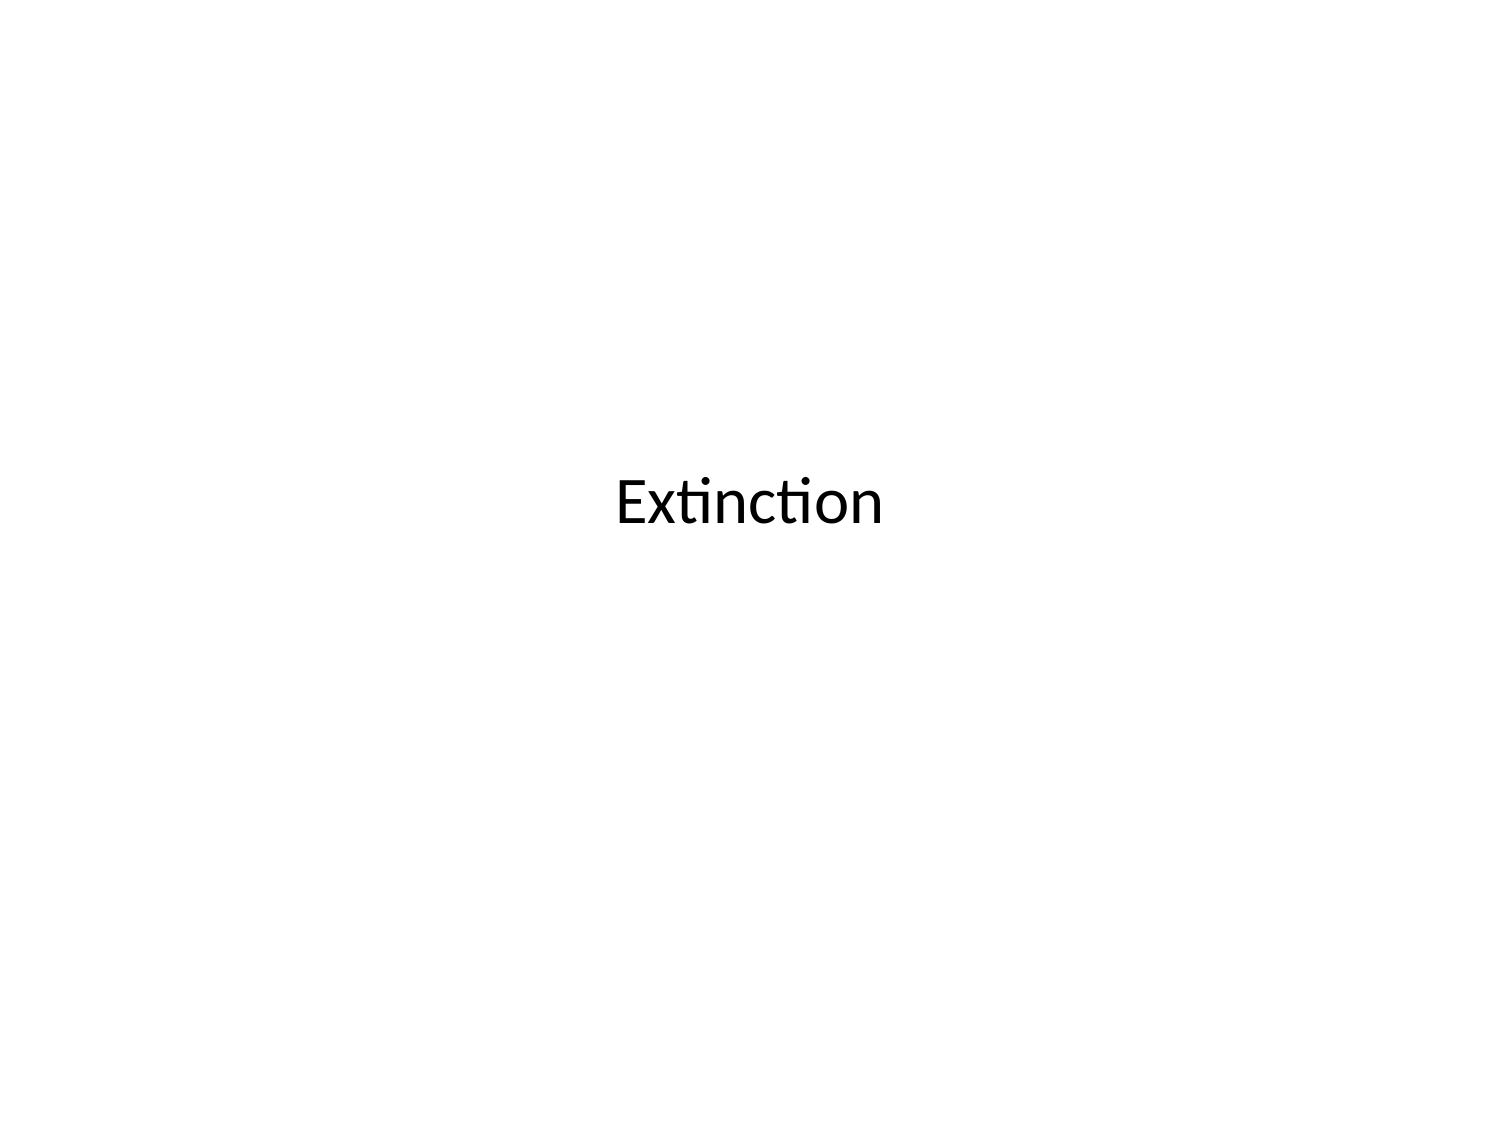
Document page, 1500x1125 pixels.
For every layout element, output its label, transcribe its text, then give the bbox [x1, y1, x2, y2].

list Extinction [75, 262, 1425, 1005]
